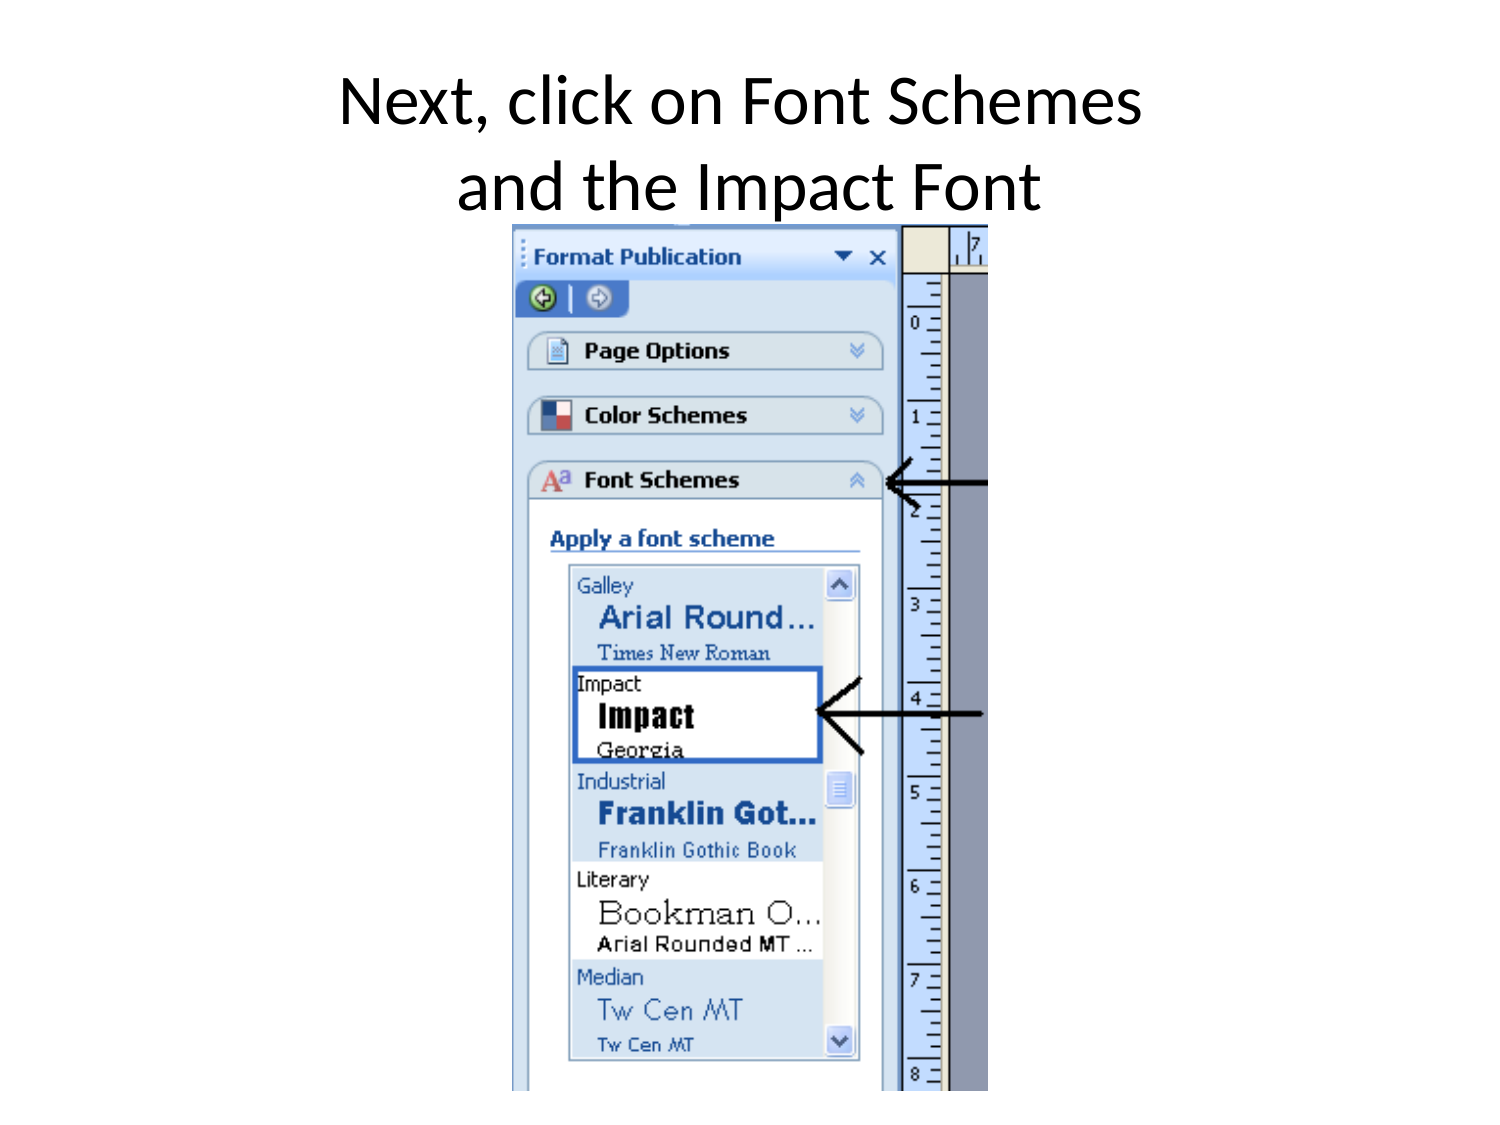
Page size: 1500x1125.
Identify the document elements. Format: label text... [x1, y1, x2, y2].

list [512, 224, 988, 1092]
title Next, click on Font Schemes and the Impact Font [75, 45, 1425, 233]
